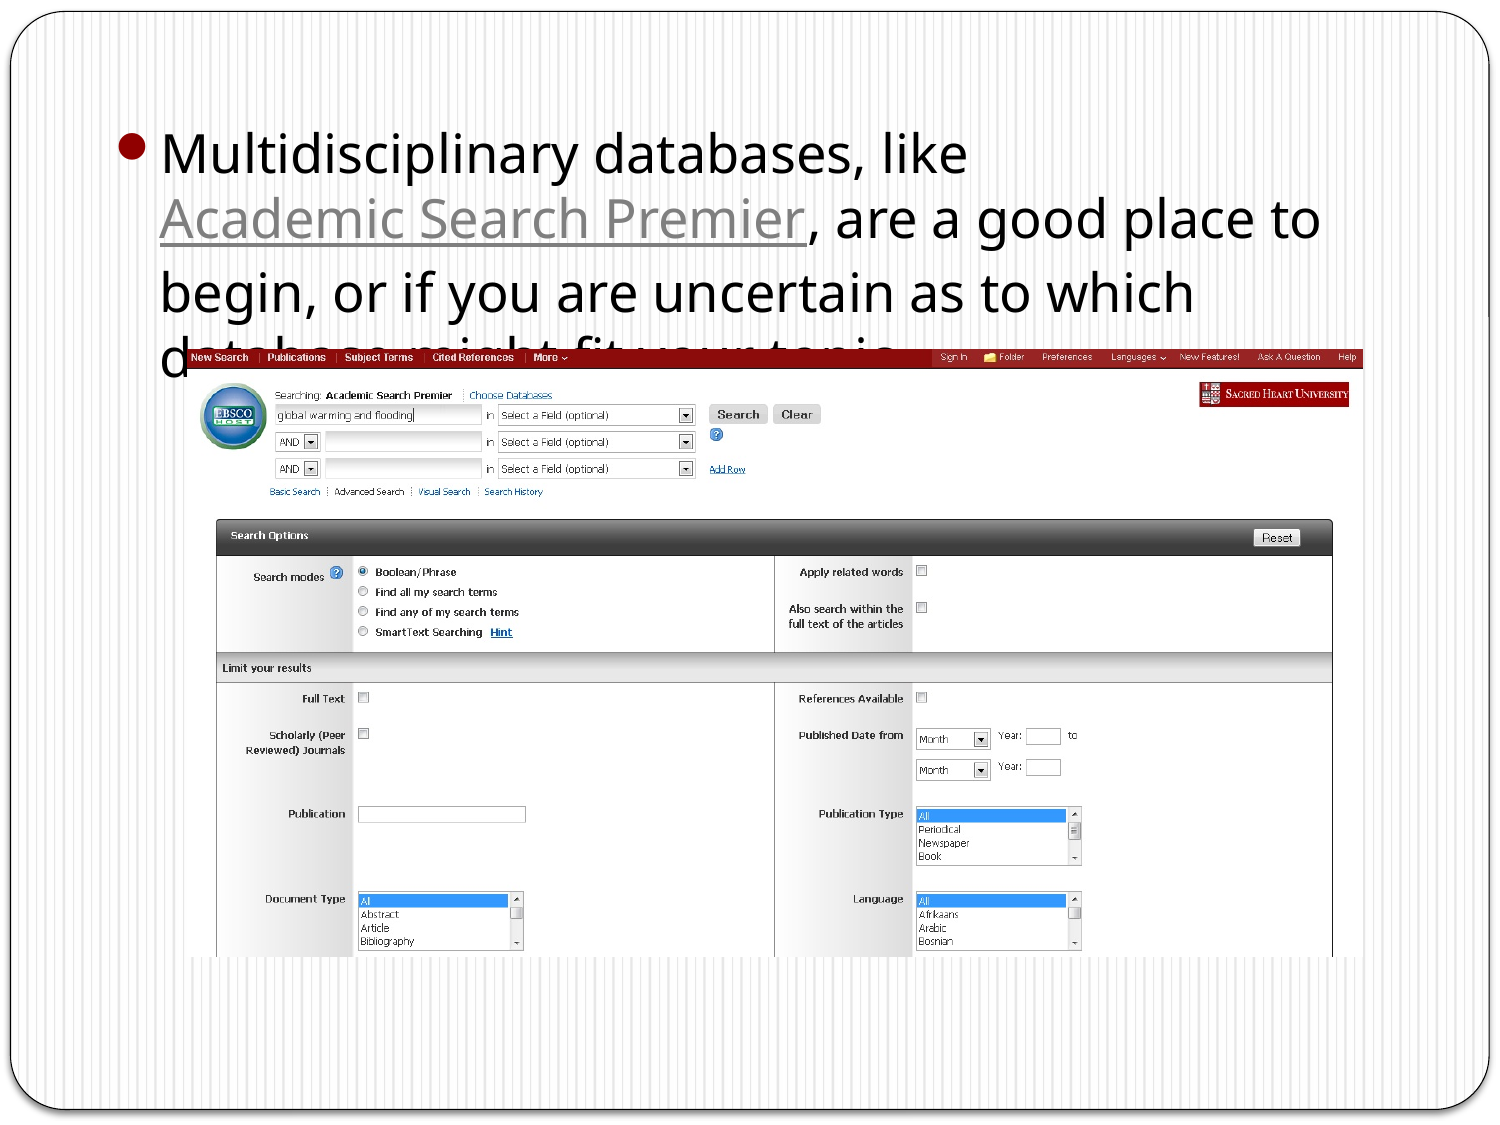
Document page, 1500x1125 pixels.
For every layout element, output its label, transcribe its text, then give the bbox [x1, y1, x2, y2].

list Multidisciplinary databases, like Academic Search Premier, are a good place to begin, or if you are uncertain as to which database might fit your topic. [99, 112, 1413, 988]
picture [187, 349, 1363, 957]
